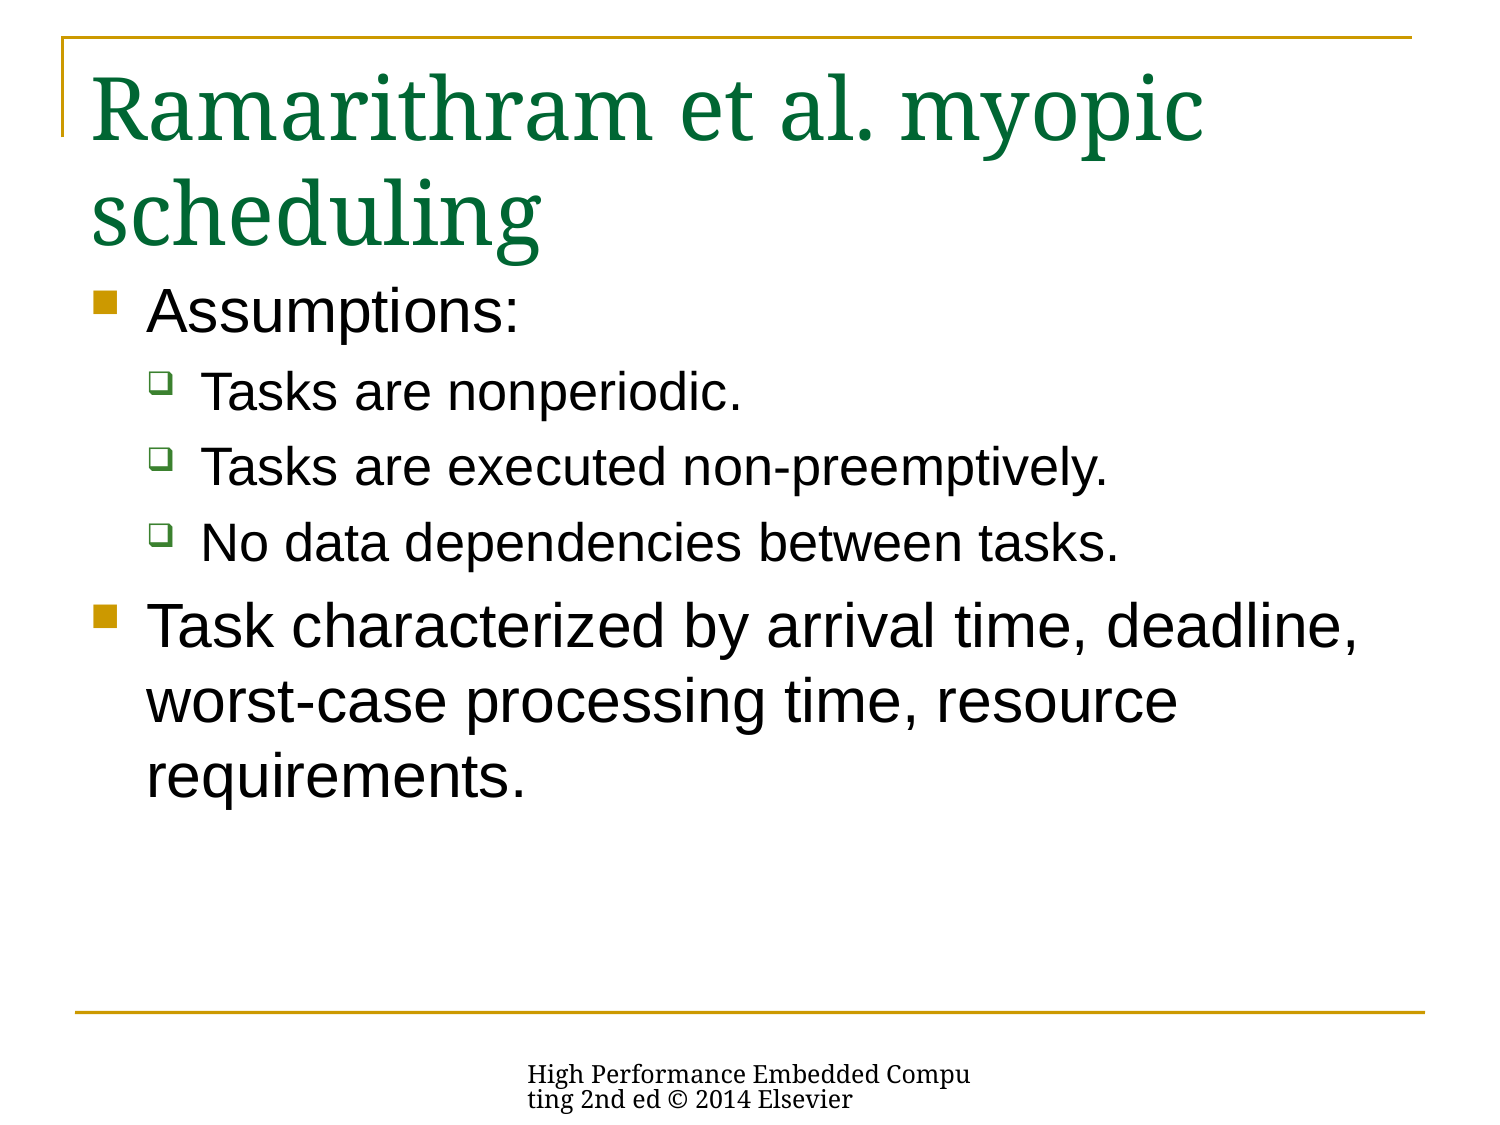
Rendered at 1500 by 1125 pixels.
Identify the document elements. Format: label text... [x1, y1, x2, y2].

footer High Performance Embedded Computing 2nd ed © 2014 Elsevier [512, 1025, 988, 1100]
title Ramarithram et al. myopic scheduling [75, 45, 1425, 233]
list Assumptions: Tasks are nonperiodic. Tasks are executed non-preemptively. No data dependencies between tasks. Task characterized by arrival time, deadline, worst-case processing time, resource requirements. [75, 262, 1425, 1006]
